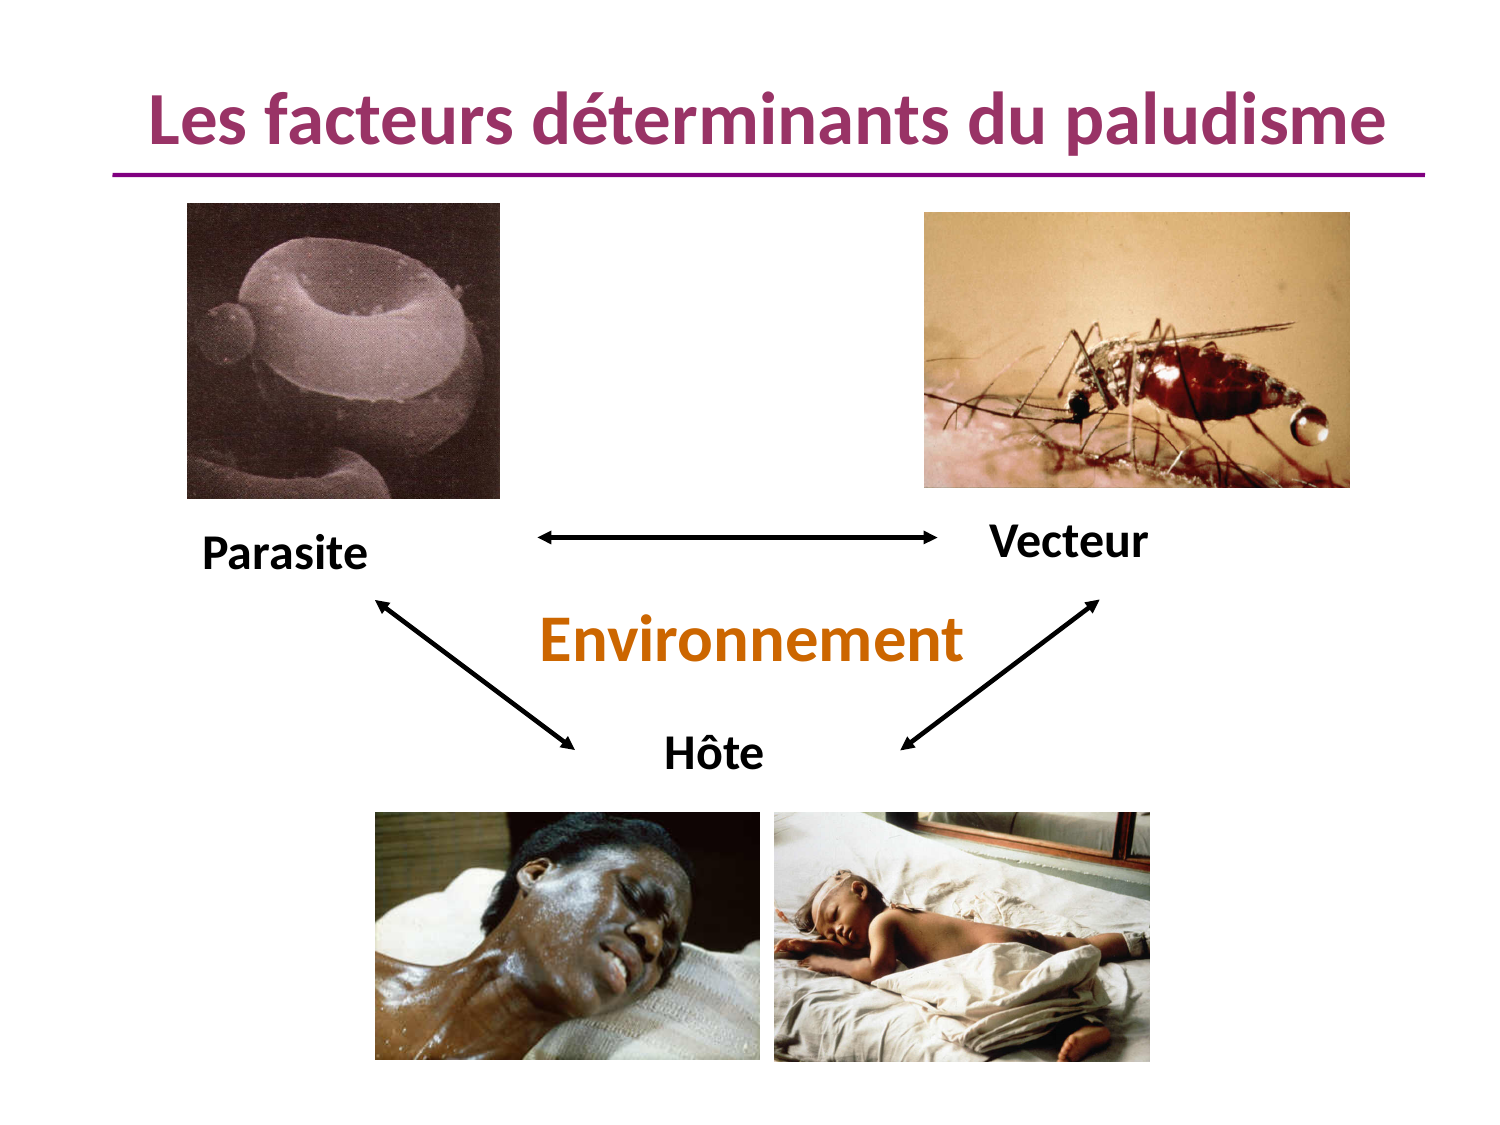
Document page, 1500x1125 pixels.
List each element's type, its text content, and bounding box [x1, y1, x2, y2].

text_box Vecteur [975, 499, 1313, 575]
text_box Environnement [524, 587, 988, 683]
text_box Hôte [649, 712, 875, 788]
picture [187, 202, 501, 499]
text_box Les facteurs déterminants du paludisme [112, 62, 1425, 168]
text_box [375, 600, 575, 751]
picture [924, 212, 1351, 489]
picture [774, 812, 1151, 1062]
text_box [537, 531, 938, 544]
text_box Parasite [187, 512, 525, 588]
text_box [900, 599, 1100, 751]
picture [374, 812, 760, 1060]
